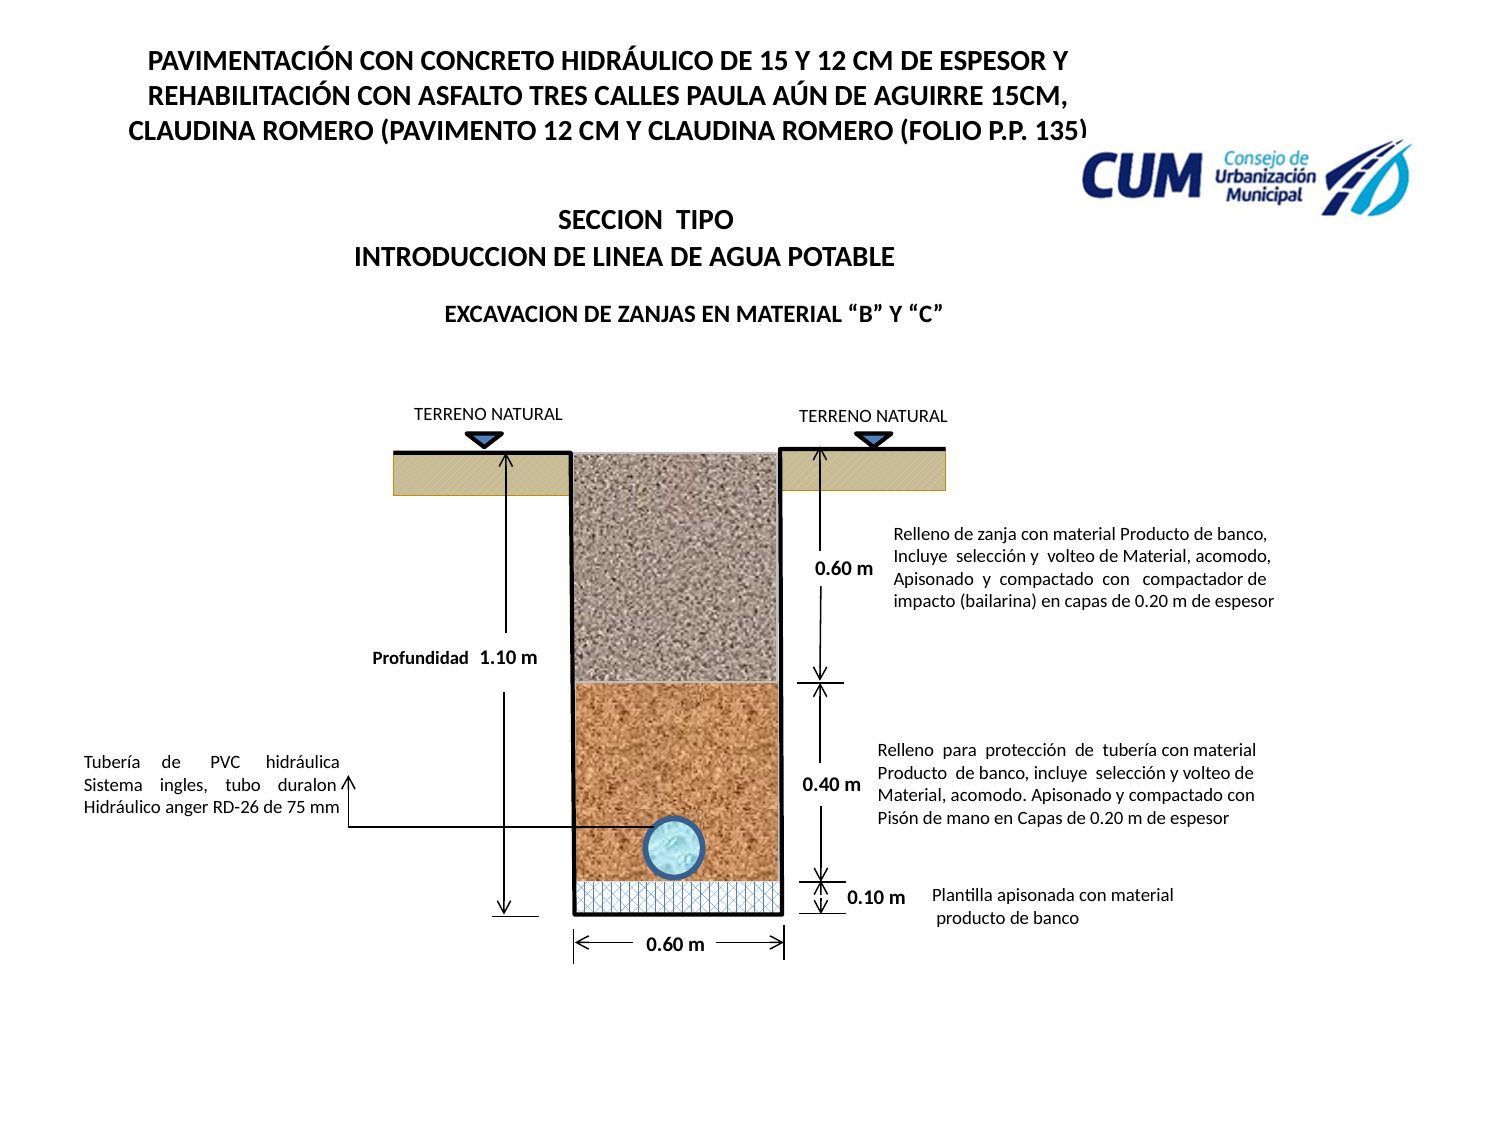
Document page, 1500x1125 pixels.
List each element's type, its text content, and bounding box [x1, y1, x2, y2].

text_box [509, 455, 568, 497]
text_box SECCION TIPO INTRODUCCION DE LINEA DE AGUA POTABLE [339, 184, 911, 280]
text_box TERRENO NATURAL [399, 394, 578, 432]
text_box EXCAVACION DE ZANJAS EN MATERIAL “B” Y “C” [429, 290, 961, 336]
text_box [391, 451, 503, 497]
text_box 0.10 m [832, 876, 917, 917]
text_box [393, 446, 819, 917]
text_box 0.40 m [787, 763, 862, 803]
text_box [783, 452, 815, 493]
text_box [825, 446, 948, 493]
text_box 0.60 m [800, 547, 878, 587]
text_box Tubería de PVC hidráulica Sistema ingles, tubo duralon Hidráulico anger RD-26 de 75 mm [69, 742, 360, 826]
text_box 1.10 m [464, 636, 554, 677]
text_box Relleno para protección de tubería con material Producto de banco, incluye selección y volteo de Material, acomodo. Apisonado y compactado con Pisón de mano en Capas de 0.20 m de espesor [862, 730, 1274, 836]
text_box PAVIMENTACIÓN CON CONCRETO HIDRÁULICO DE 15 Y 12 CM DE ESPESOR Y REHABILITACIÓN CON ASFALTO TRES CALLES PAULA AÚN DE AGUIRRE 15CM, CLAUDINA ROMERO (PAVIMENTO 12 CM Y CLAUDINA ROMERO (FOLIO P.P. 135) [88, 33, 1129, 154]
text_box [474, 648, 528, 955]
text_box Plantilla apisonada con material producto de banco [917, 875, 1189, 936]
text_box Profundidad [357, 638, 484, 676]
picture [1078, 138, 1417, 220]
text_box TERRENO NATURAL [784, 396, 963, 434]
text_box [464, 432, 504, 449]
text_box [854, 434, 894, 446]
text_box 0.60 m [631, 923, 721, 964]
text_box Relleno de zanja con material Producto de banco, Incluye selección y volteo de Material, acomodo, Apisonado y compactado con compactador de impacto (bailarina) en capas de 0.20 m de espesor [878, 514, 1289, 619]
text_box [821, 446, 946, 452]
